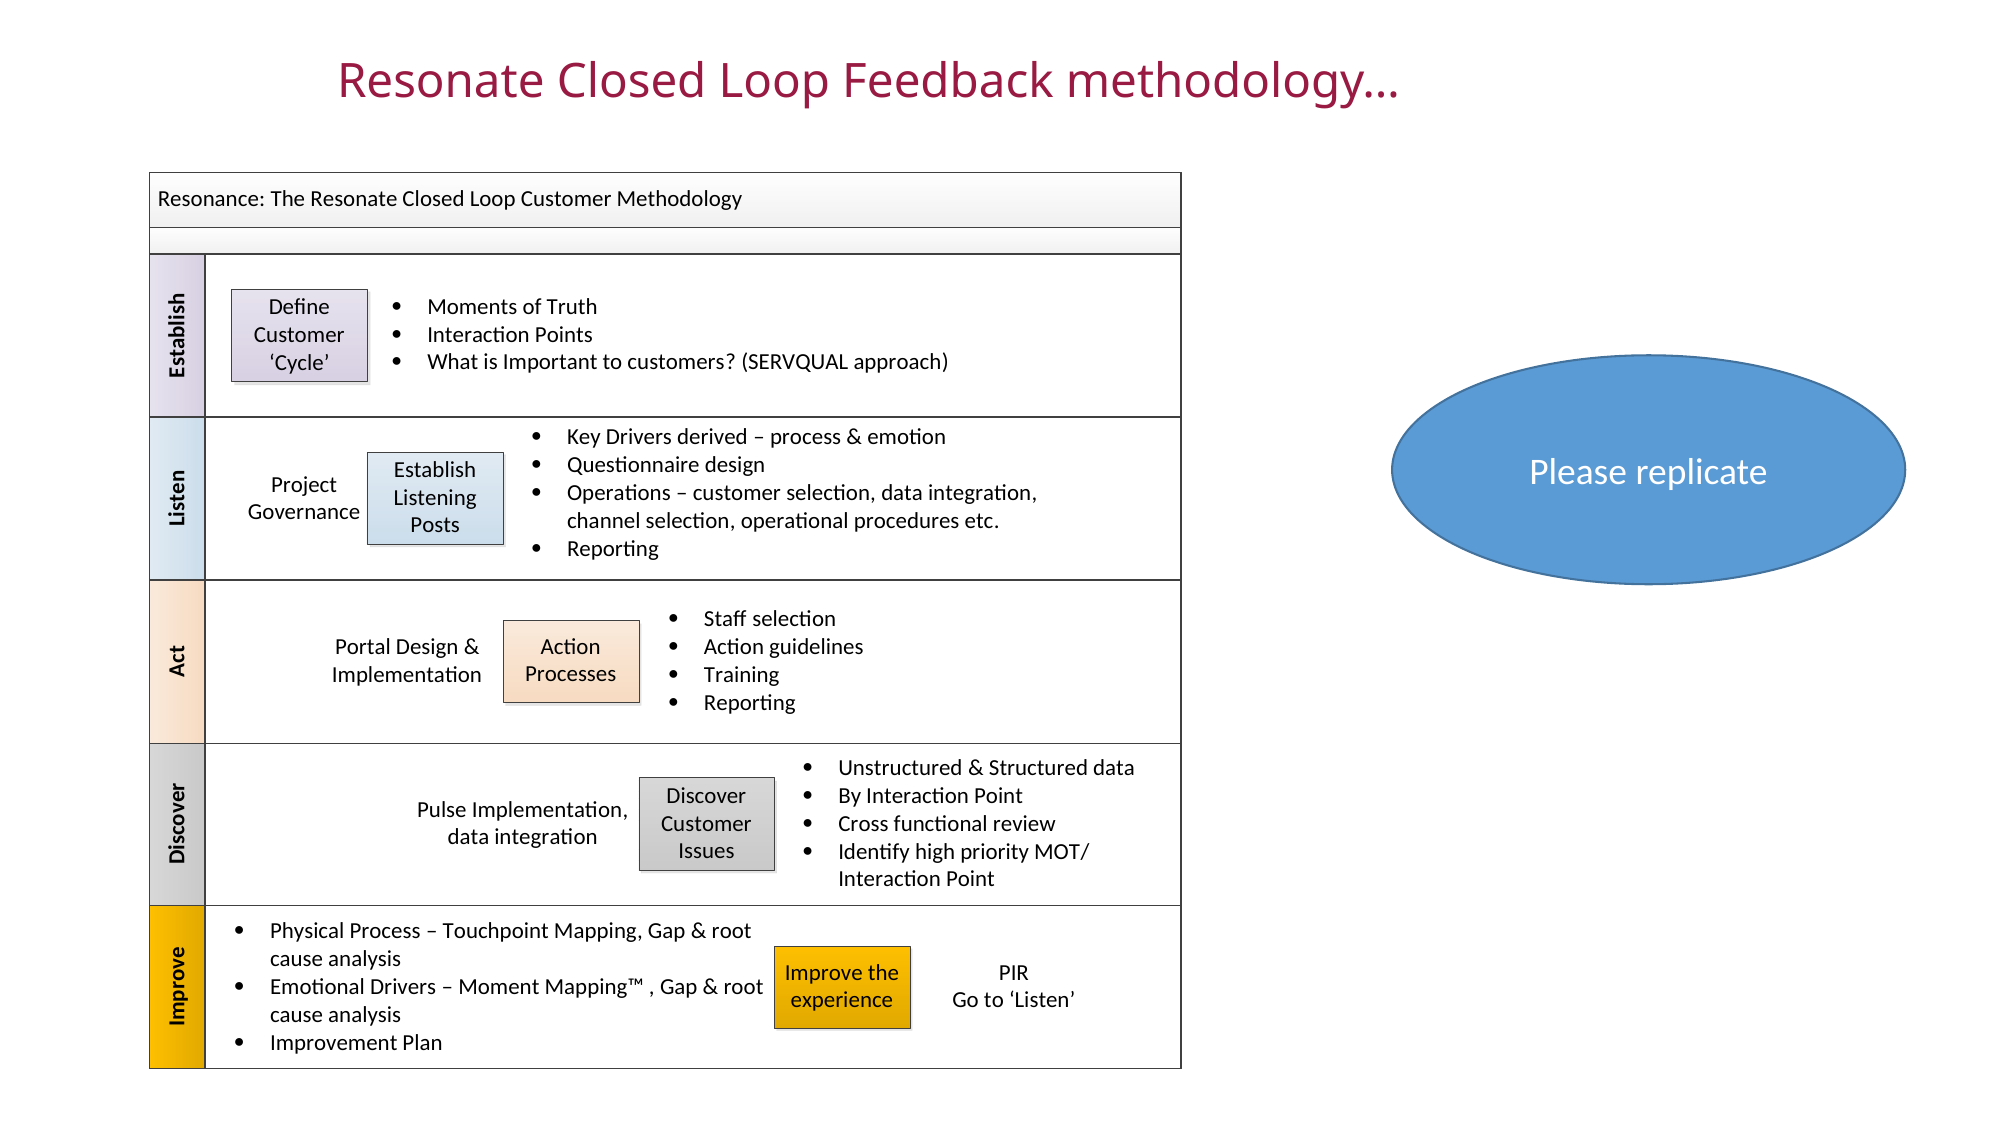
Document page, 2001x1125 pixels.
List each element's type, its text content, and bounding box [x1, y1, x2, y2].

text_box Please replicate [1391, 354, 1907, 586]
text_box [147, 170, 1184, 1072]
text_box Resonate Closed Loop Feedback methodology… [322, 42, 1510, 128]
